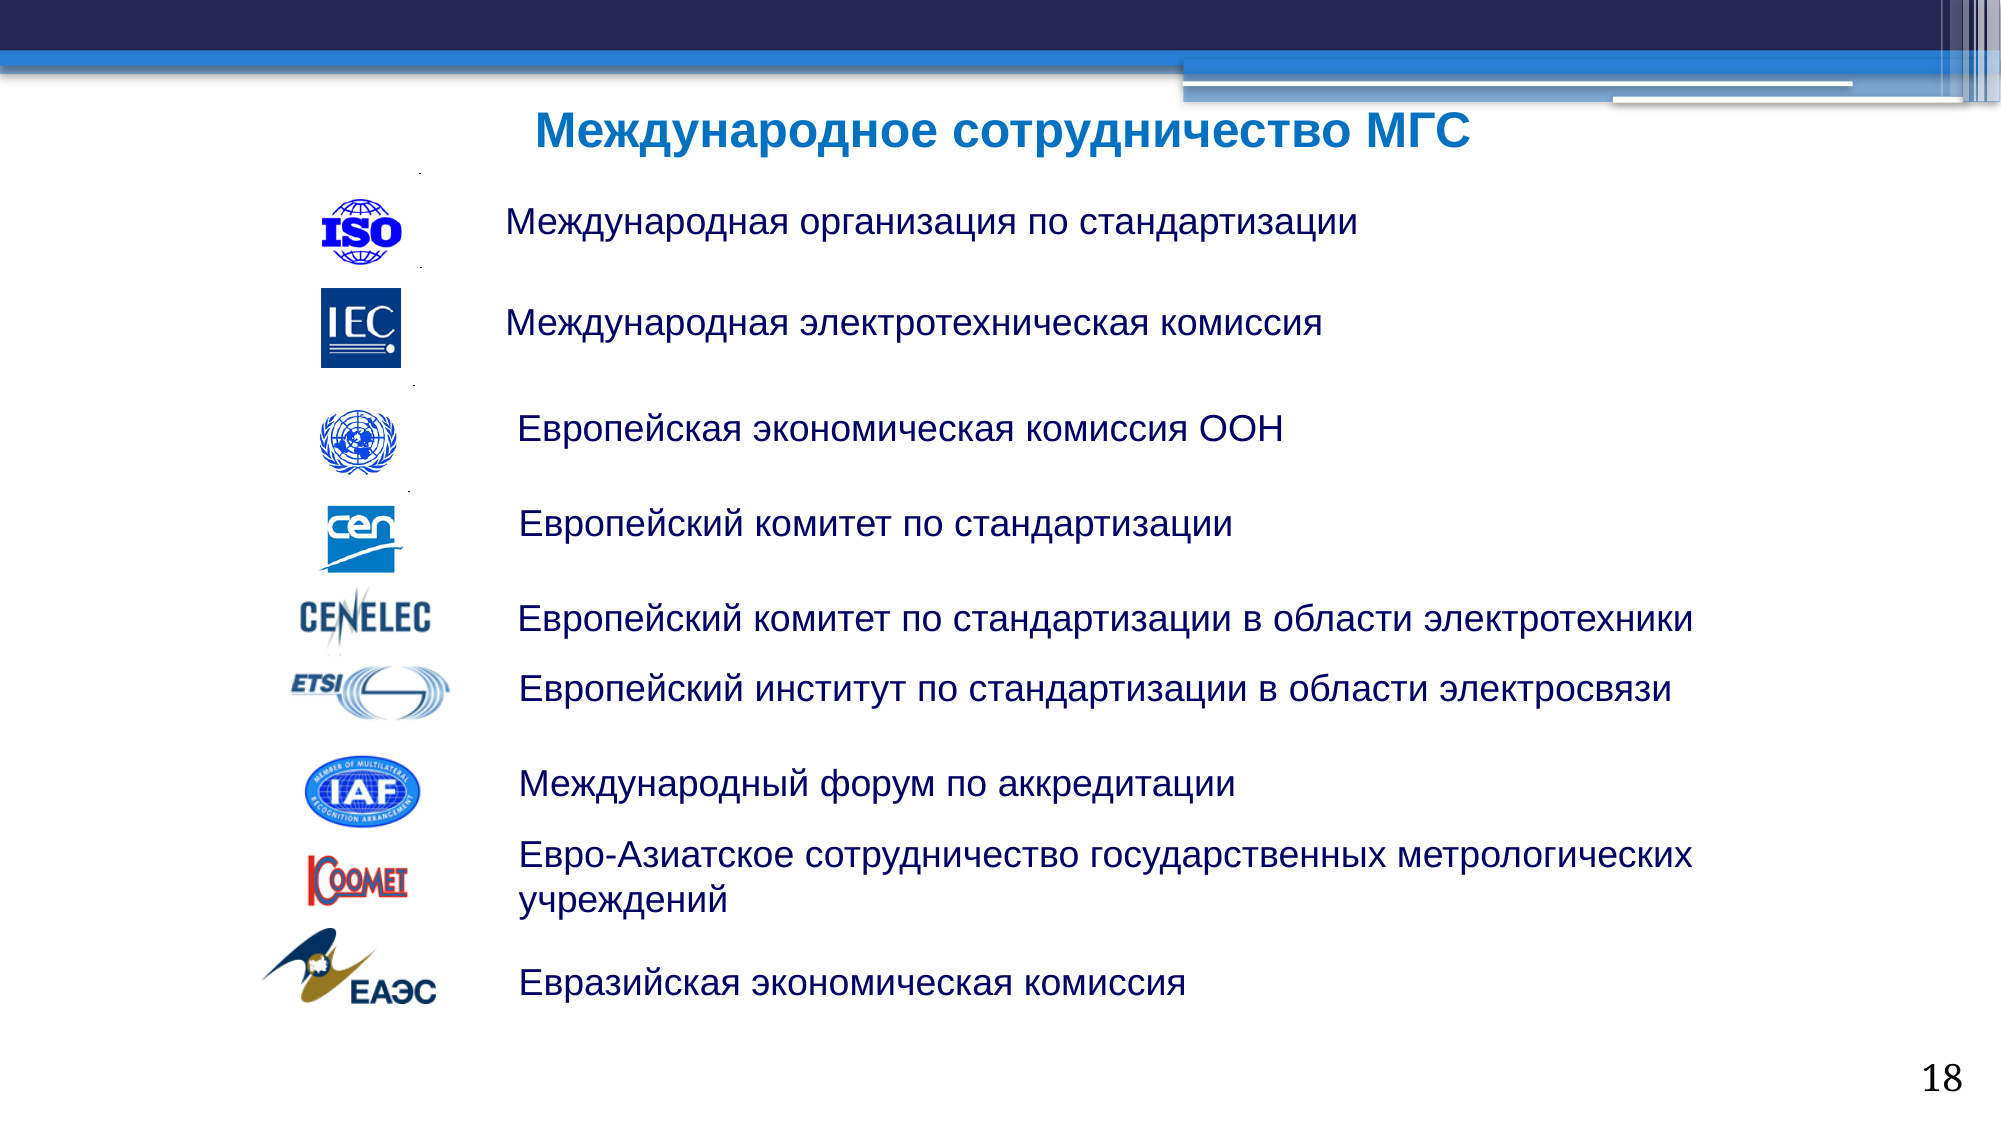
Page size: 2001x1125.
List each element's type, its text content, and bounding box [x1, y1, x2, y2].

text_box Международная организация по стандартизации [490, 189, 1591, 250]
text_box Европейский институт по стандартизации в области электросвязи [503, 656, 1728, 717]
text_box Международное сотрудничество МГС [267, 89, 1739, 165]
text_box Европейский комитет по стандартизации в области электротехники [502, 586, 1733, 646]
text_box Международная электротехническая комиссия [490, 290, 1591, 351]
text_box Евразийская экономическая комиссия [503, 950, 1604, 1011]
slide_number 18 [1811, 1046, 1979, 1107]
text_box Европейский комитет по стандартизации [503, 491, 1374, 552]
picture [263, 654, 478, 927]
text_box Евро-Азиатское сотрудничество государственных метрологических учреждений [503, 822, 1753, 927]
picture [287, 173, 446, 650]
text_box Международный форум по аккредитации [503, 751, 1316, 812]
text_box Европейская экономическая комиссия ООН [502, 397, 1520, 457]
picture [261, 928, 457, 1004]
